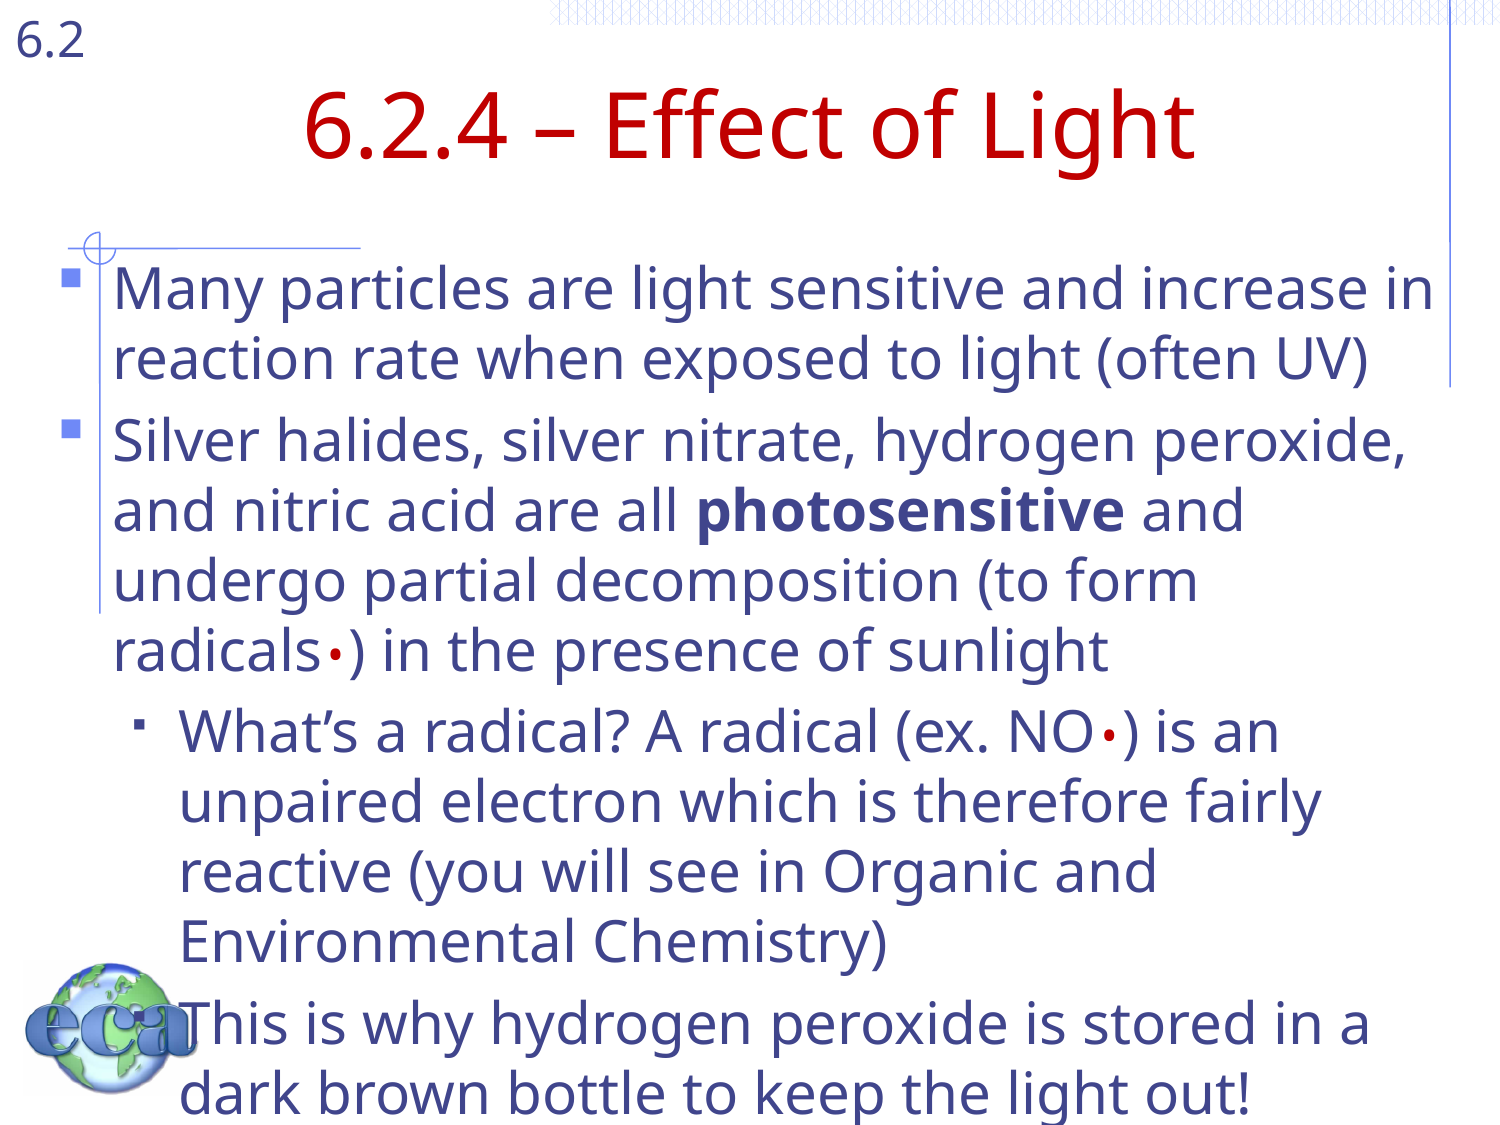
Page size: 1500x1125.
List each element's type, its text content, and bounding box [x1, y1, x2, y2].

title 6.2.4 – Effect of Light [17, 49, 1483, 185]
list Many particles are light sensitive and increase in reaction rate when exposed to light (often UV) Silver halides, silver nitrate, hydrogen peroxide, and nitric acid are all photosensitive and undergo partial decomposition (to form radicals•) in the presence of sunlight What’s a radical? A radical (ex. NO•) is an unpaired electron which is therefore fairly reactive (you will see in Organic and Environmental Chemistry) This is why hydrogen peroxide is stored in a dark brown bottle to keep the light out! [41, 243, 1471, 965]
picture [23, 960, 200, 1096]
